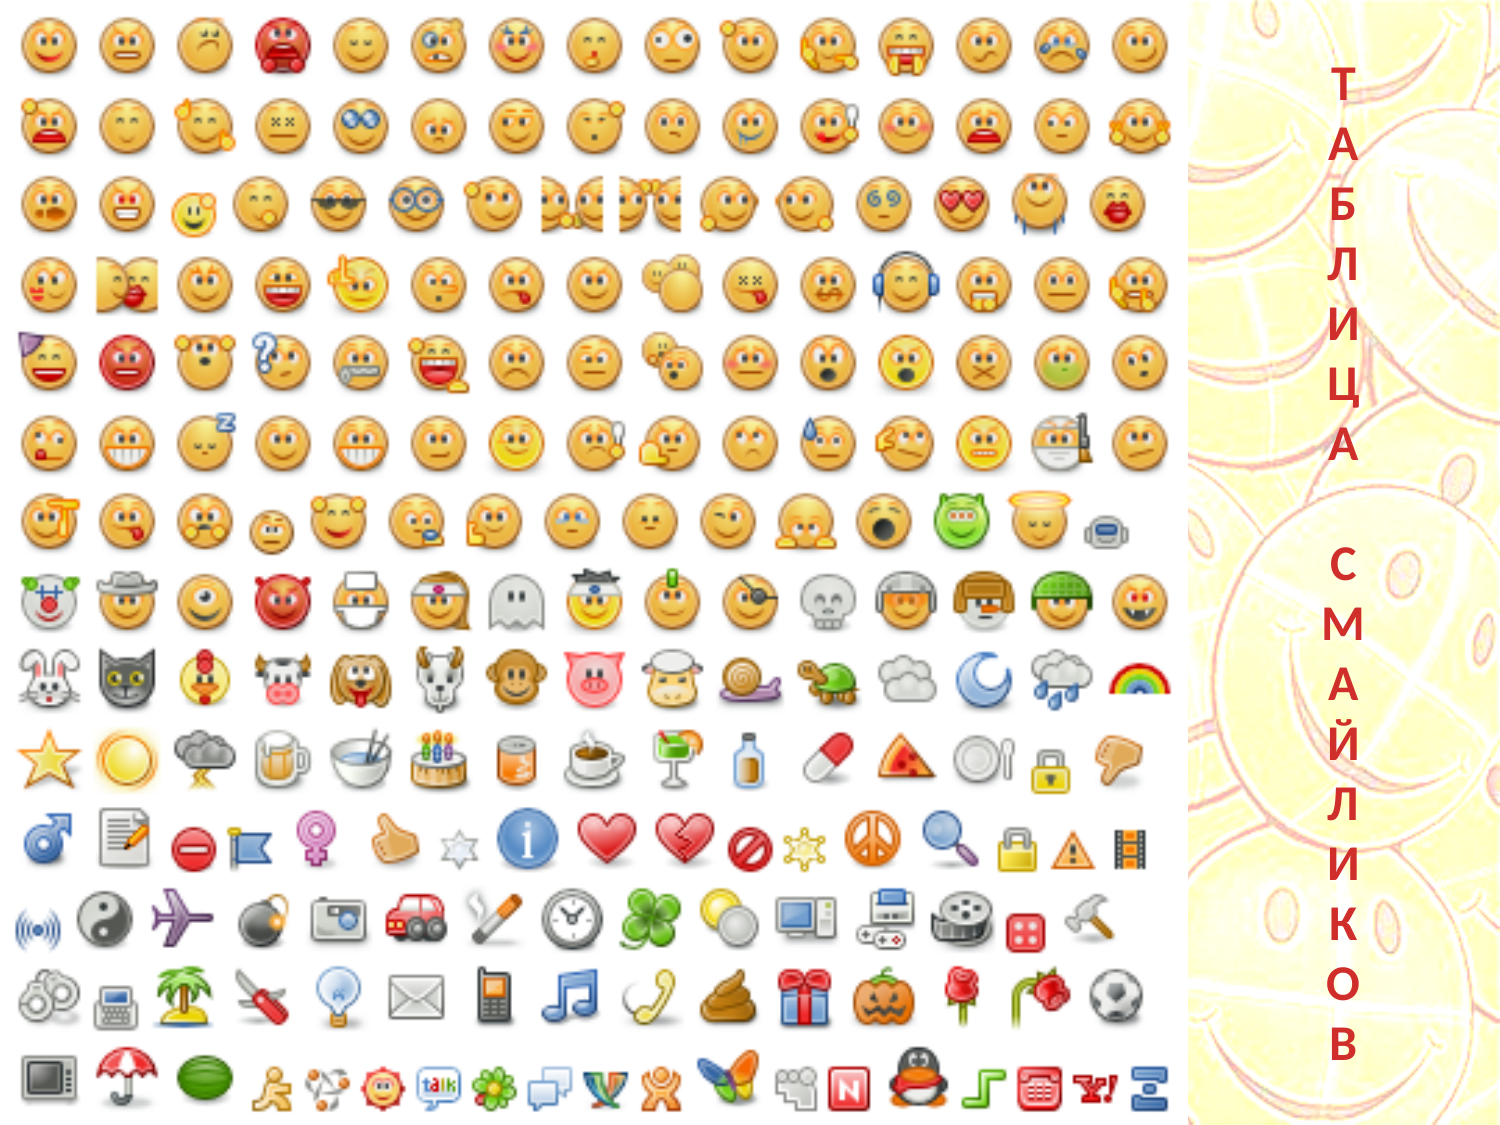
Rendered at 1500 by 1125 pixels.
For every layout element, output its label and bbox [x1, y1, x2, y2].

picture [1188, 0, 1500, 1125]
list [0, 0, 1188, 1125]
